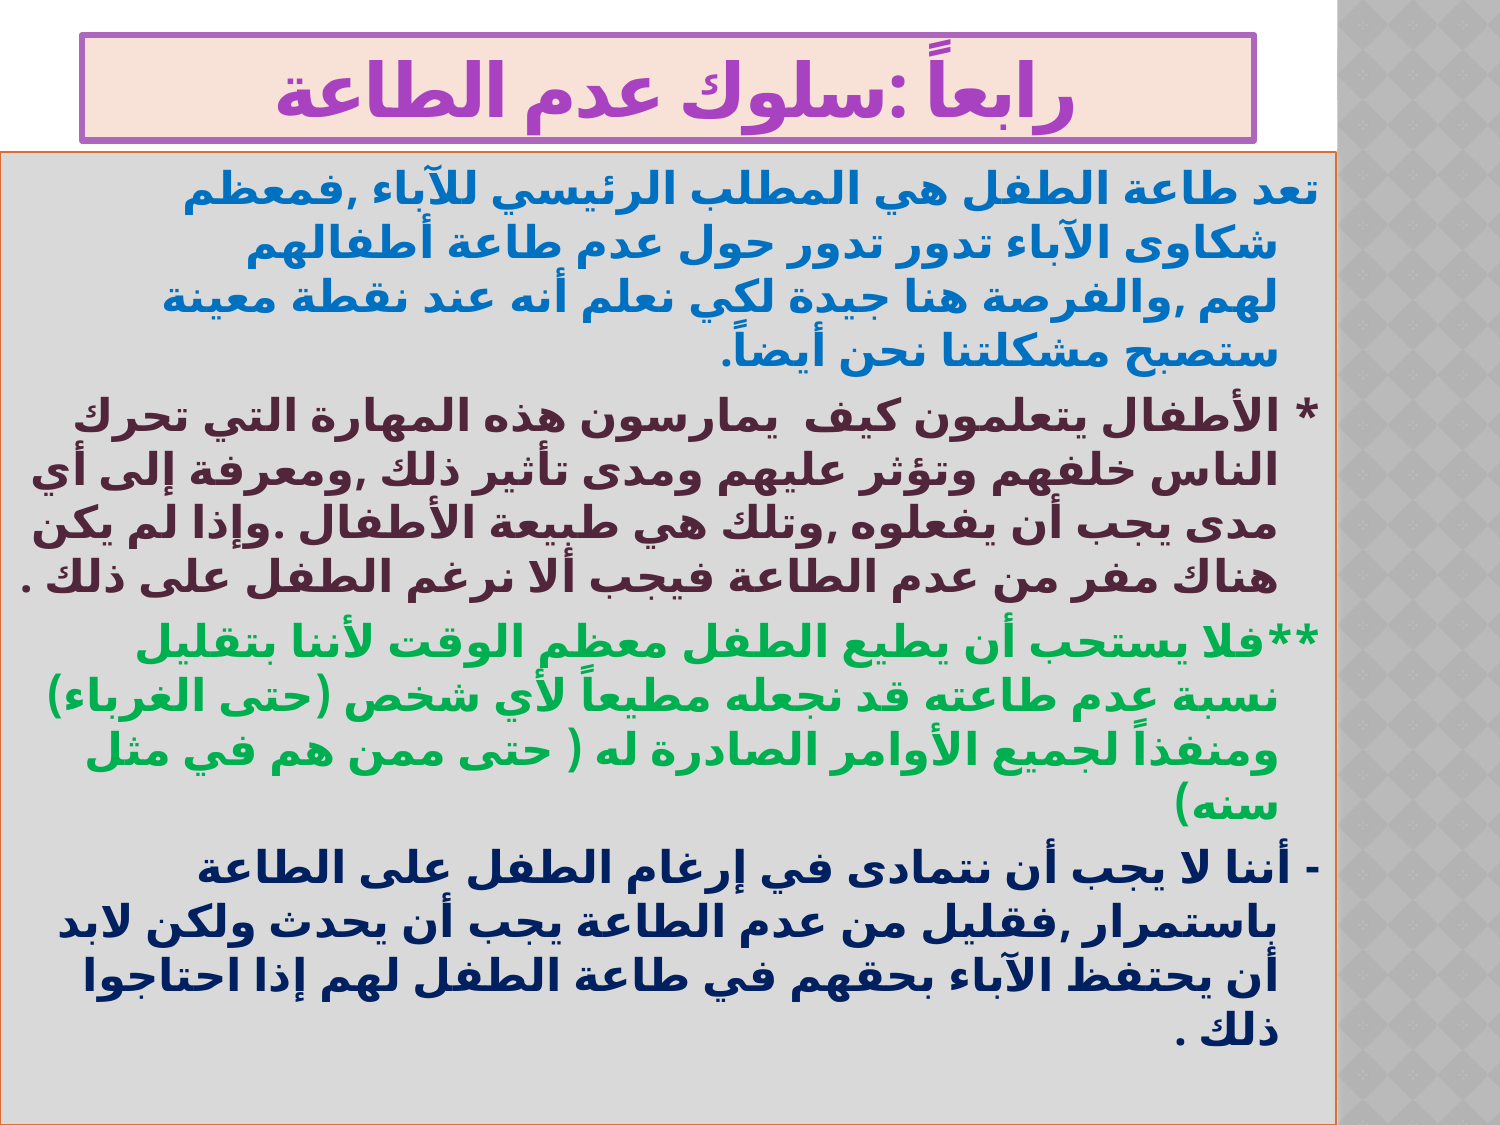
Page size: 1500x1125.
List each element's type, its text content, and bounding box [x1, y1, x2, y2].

list تعد طاعة الطفل هي المطلب الرئيسي للآباء ,فمعظم شكاوى الآباء تدور تدور حول عدم طاعة أطفالهم لهم ,والفرصة هنا جيدة لكي نعلم أنه عند نقطة معينة ستصبح مشكلتنا نحن أيضاً. * الأطفال يتعلمون كيف يمارسون هذه المهارة التي تحرك الناس خلفهم وتؤثر عليهم ومدى تأثير ذلك ,ومعرفة إلى أي مدى يجب أن يفعلوه ,وتلك هي طبيعة الأطفال .وإذا لم يكن هناك مفر من عدم الطاعة فيجب ألا نرغم الطفل على ذلك . **فلا يستحب أن يطيع الطفل معظم الوقت لأننا بتقليل نسبة عدم طاعته قد نجعله مطيعاً لأي شخص (حتى الغرباء) ومنفذاً لجميع الأوامر الصادرة له ( حتى ممن هم في مثل سنه) - أننا لا يجب أن نتمادى في إرغام الطفل على الطاعة باستمرار ,فقليل من عدم الطاعة يجب أن يحدث ولكن لابد أن يحتفظ الآباء بحقهم في طاعة الطفل لهم إذا احتاجوا ذلك . [0, 151, 1337, 1125]
title رابعاً :سلوك عدم الطاعة [79, 32, 1257, 144]
